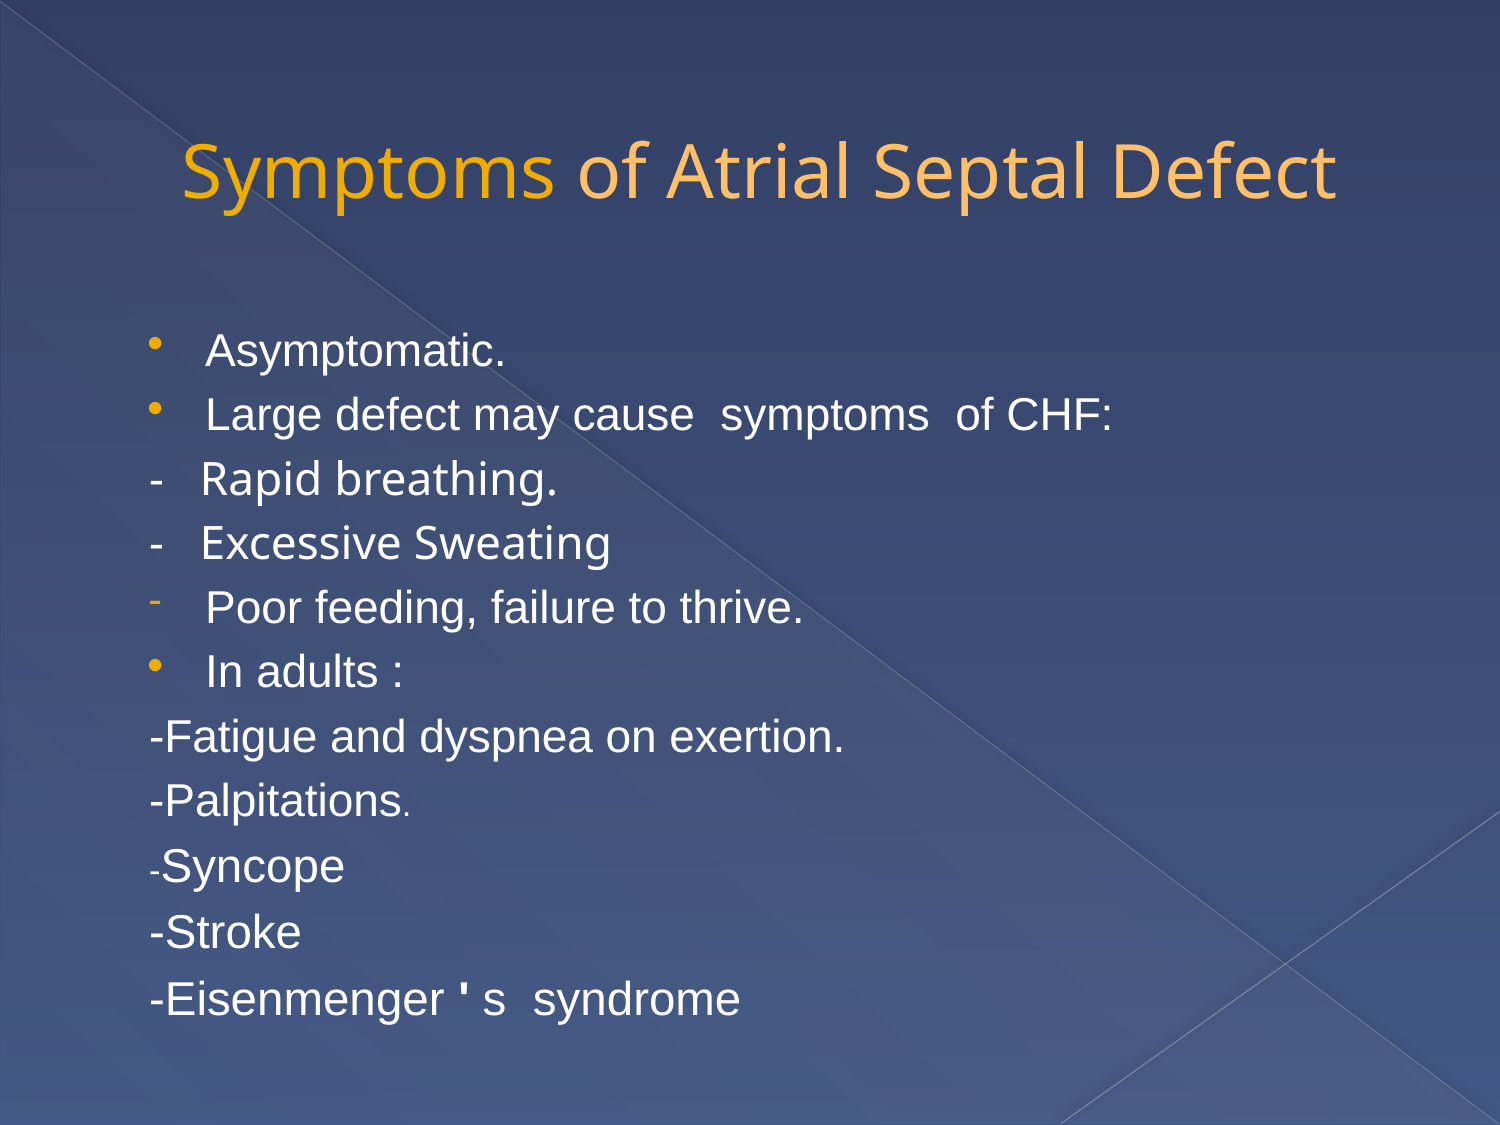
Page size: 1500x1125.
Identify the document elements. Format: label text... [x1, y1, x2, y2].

title Symptoms of Atrial Septal Defect [87, 99, 1438, 238]
list Asymptomatic. Large defect may cause symptoms of CHF: - Rapid breathing. - Excessive Sweating Poor feeding, failure to thrive. In adults : -Fatigue and dyspnea on exertion. -Palpitations. -Syncope -Stroke -Eisenmenger ' s syndrome [125, 262, 1400, 1038]
